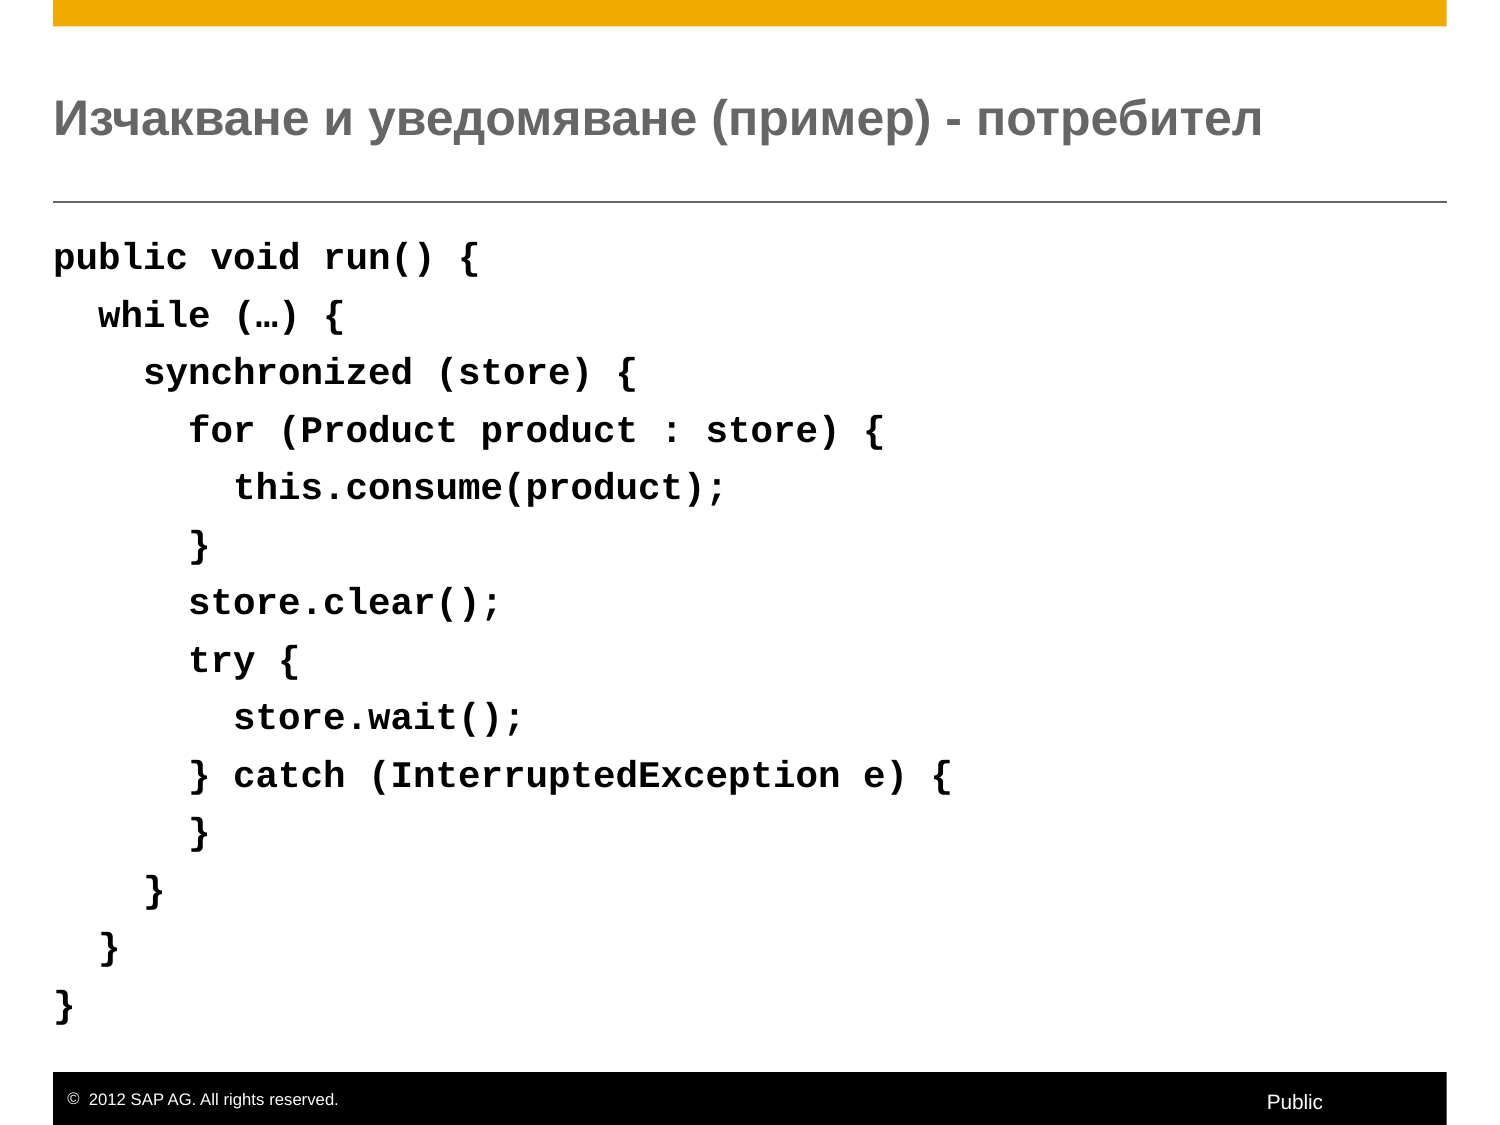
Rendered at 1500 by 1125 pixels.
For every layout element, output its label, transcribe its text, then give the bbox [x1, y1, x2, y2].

title Изчакване и уведомяване (пример) - потребител [53, 53, 1447, 178]
list public void run() { while (…) { synchronized (store) { for (Product product : store) { this.consume(product); } store.clear(); try { store.wait(); } catch (InterruptedException e) { } } } } [53, 232, 1447, 1036]
